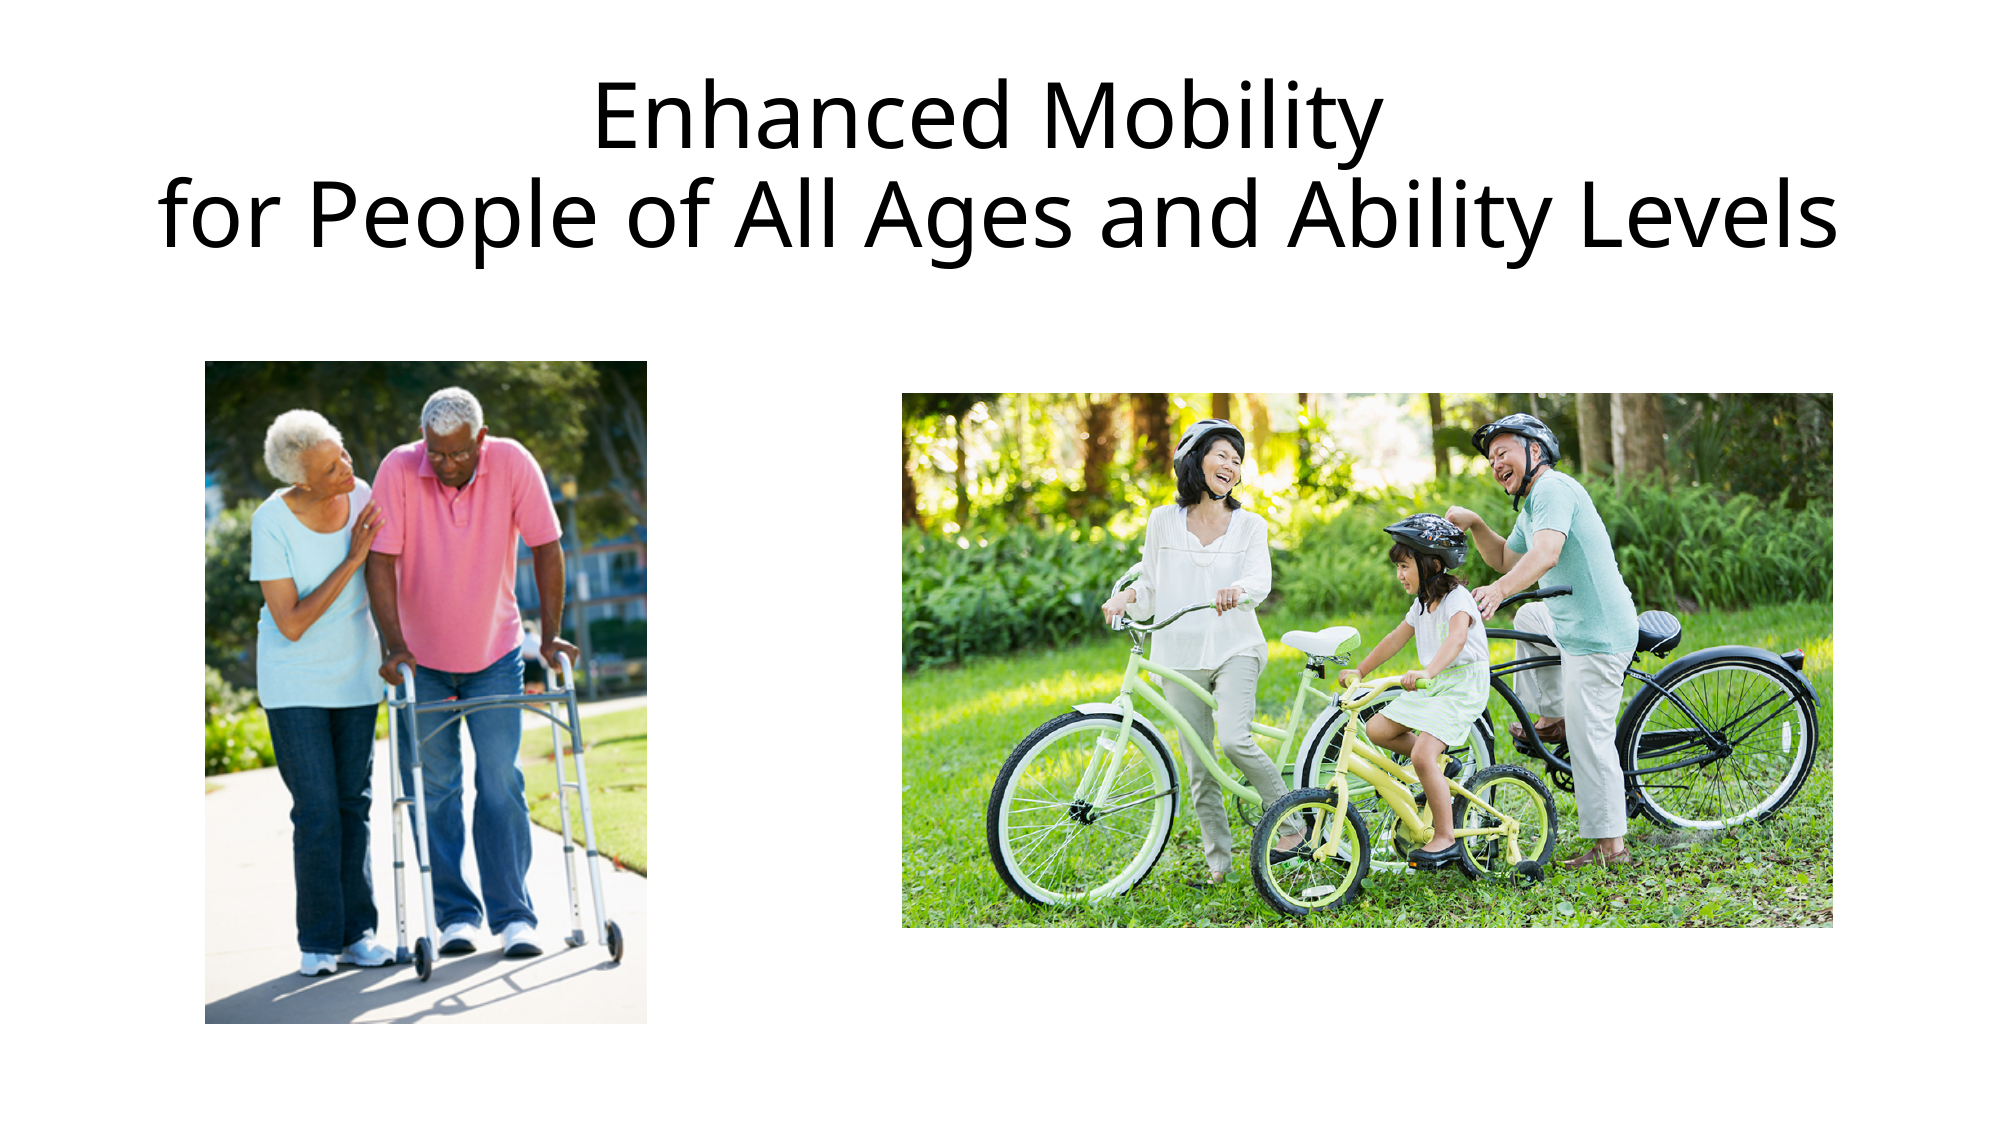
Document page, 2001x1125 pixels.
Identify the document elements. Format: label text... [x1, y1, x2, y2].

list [205, 361, 647, 1024]
picture [902, 393, 1833, 928]
title Enhanced Mobility for People of All Ages and Ability Levels [137, 59, 1863, 278]
